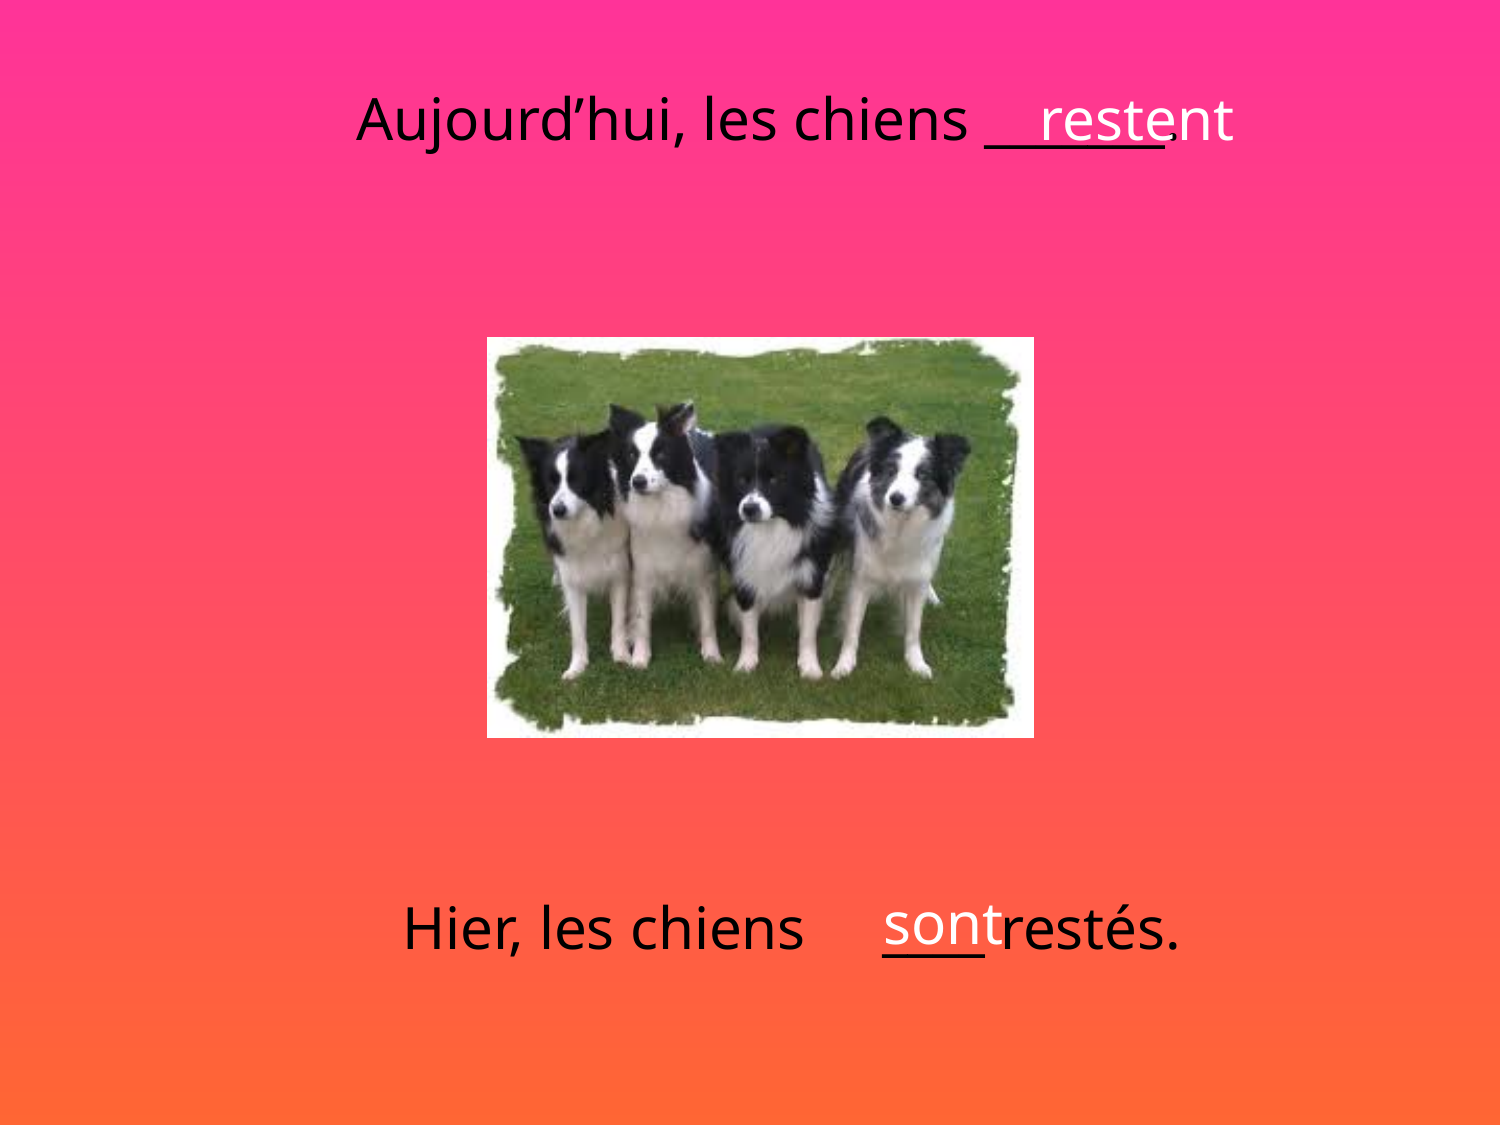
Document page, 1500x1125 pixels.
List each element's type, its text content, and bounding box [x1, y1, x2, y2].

text_box Hier, les chiens ____ restés. [117, 832, 1468, 1020]
text_box restent [960, 58, 1313, 176]
text_box sont [849, 862, 1038, 980]
text_box Aujourd’hui, les chiens _______. [93, 23, 1444, 211]
picture [487, 337, 1034, 738]
